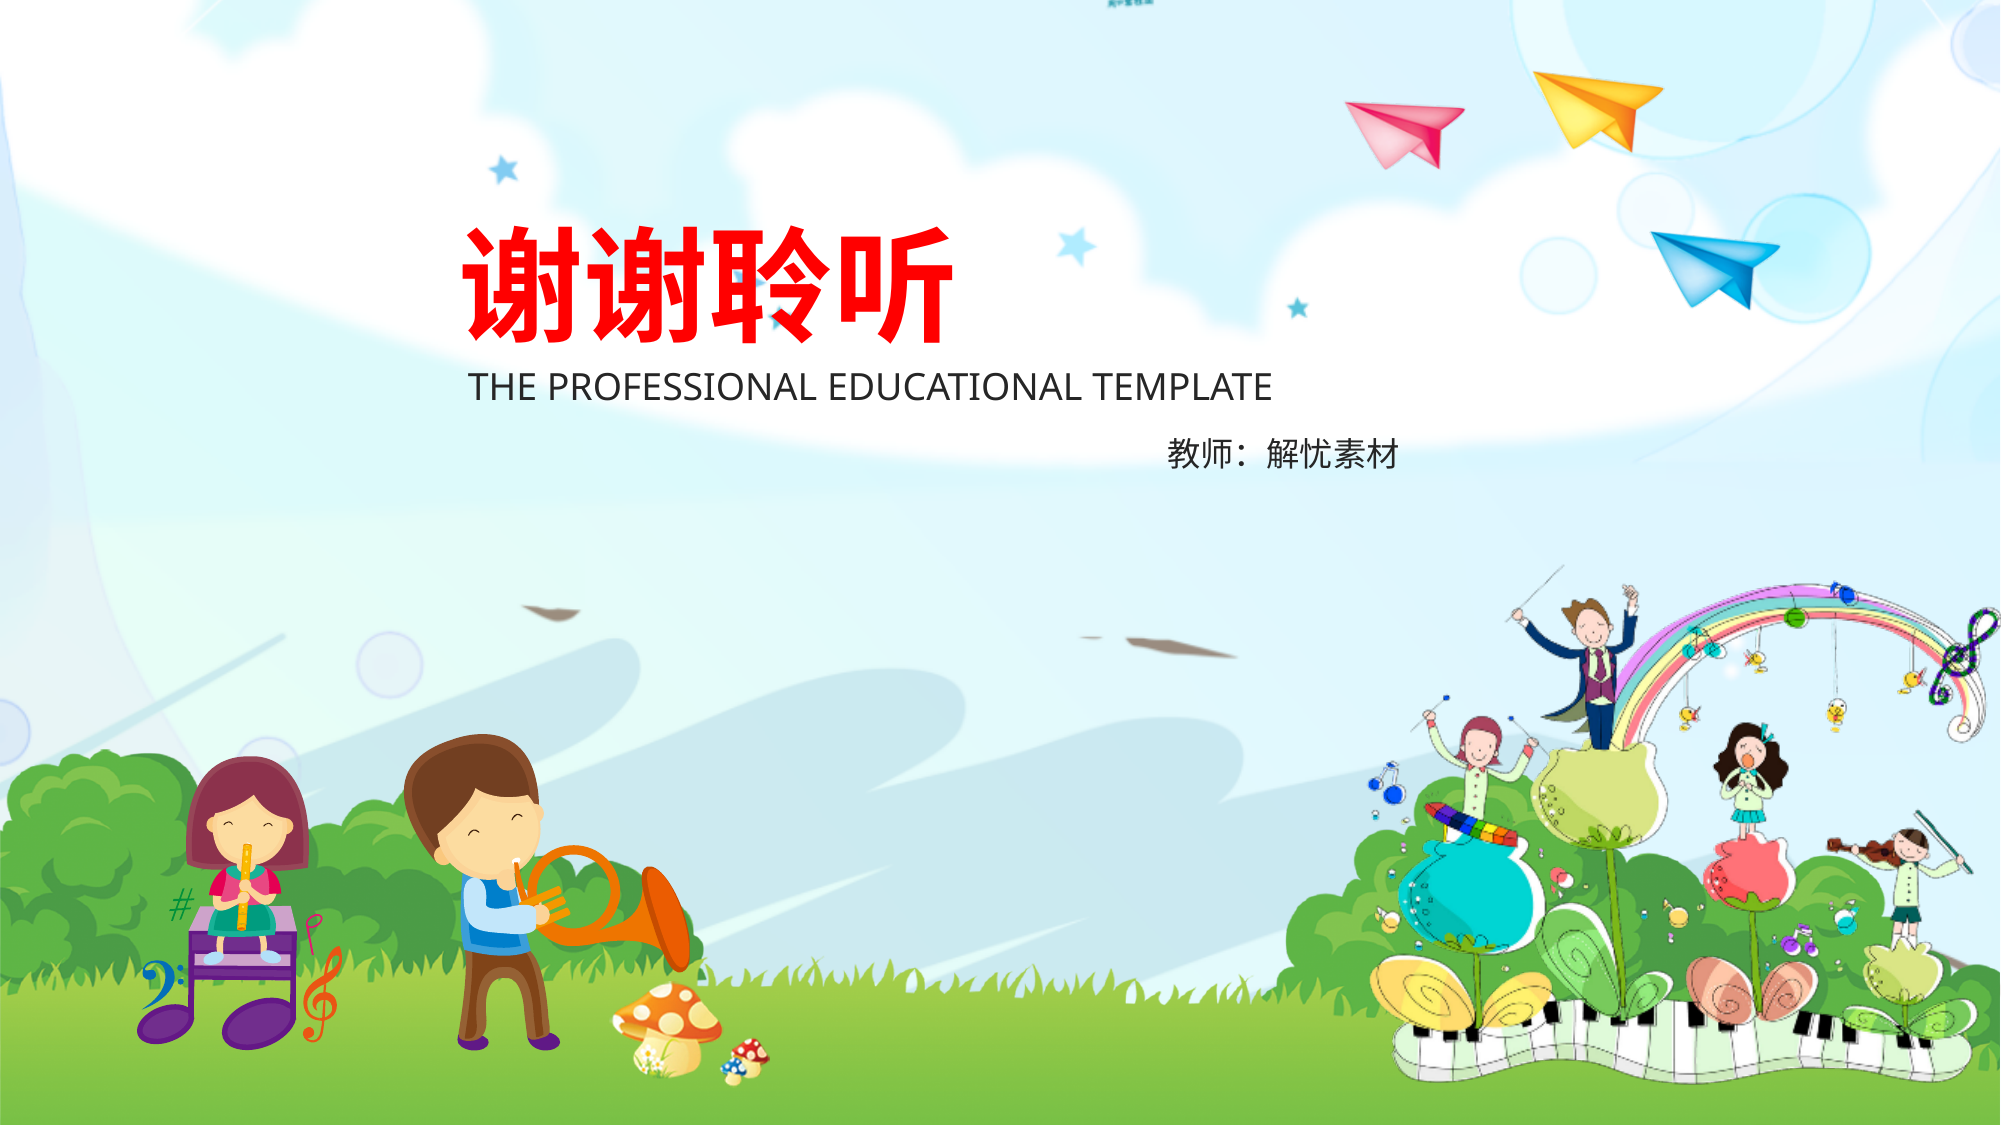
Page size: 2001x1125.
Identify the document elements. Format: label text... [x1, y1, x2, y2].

text_box THE PROFESSIONAL EDUCATIONAL TEMPLATE [453, 355, 1547, 416]
text_box 教师：解忧素材 [1152, 425, 1541, 481]
text_box 谢谢聆听 [443, 200, 1557, 366]
picture [0, 0, 2001, 1125]
